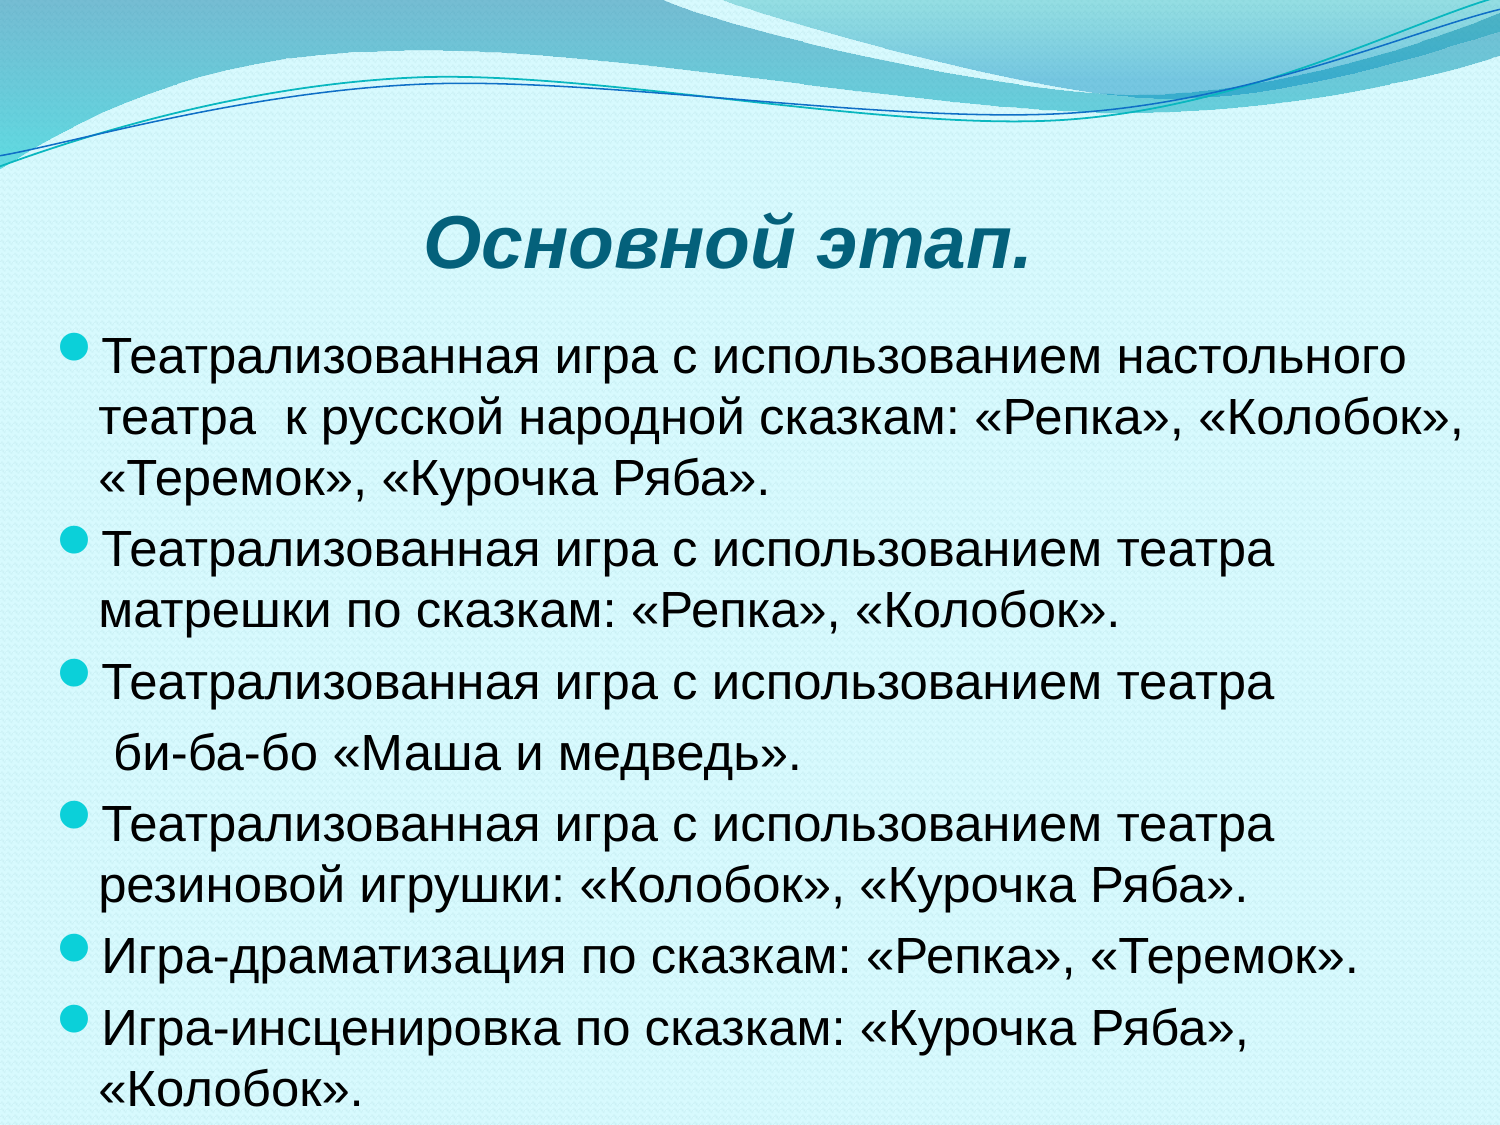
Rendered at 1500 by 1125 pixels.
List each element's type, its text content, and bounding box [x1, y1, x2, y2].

list Театрализованная игра с использованием настольного театра к русской народной сказкам: «Репка», «Колобок», «Теремок», «Курочка Ряба». Театрализованная игра с использованием театра матрешки по сказкам: «Репка», «Колобок». Театрализованная игра с использованием театра би-ба-бо «Маша и медведь». Театрализованная игра с использованием театра резиновой игрушки: «Колобок», «Курочка Ряба». Игра-драматизация по сказкам: «Репка», «Теремок». Игра-инсценировка по сказкам: «Курочка Ряба», «Колобок». [41, 243, 1500, 1125]
title Основной этап. [423, 0, 1500, 243]
